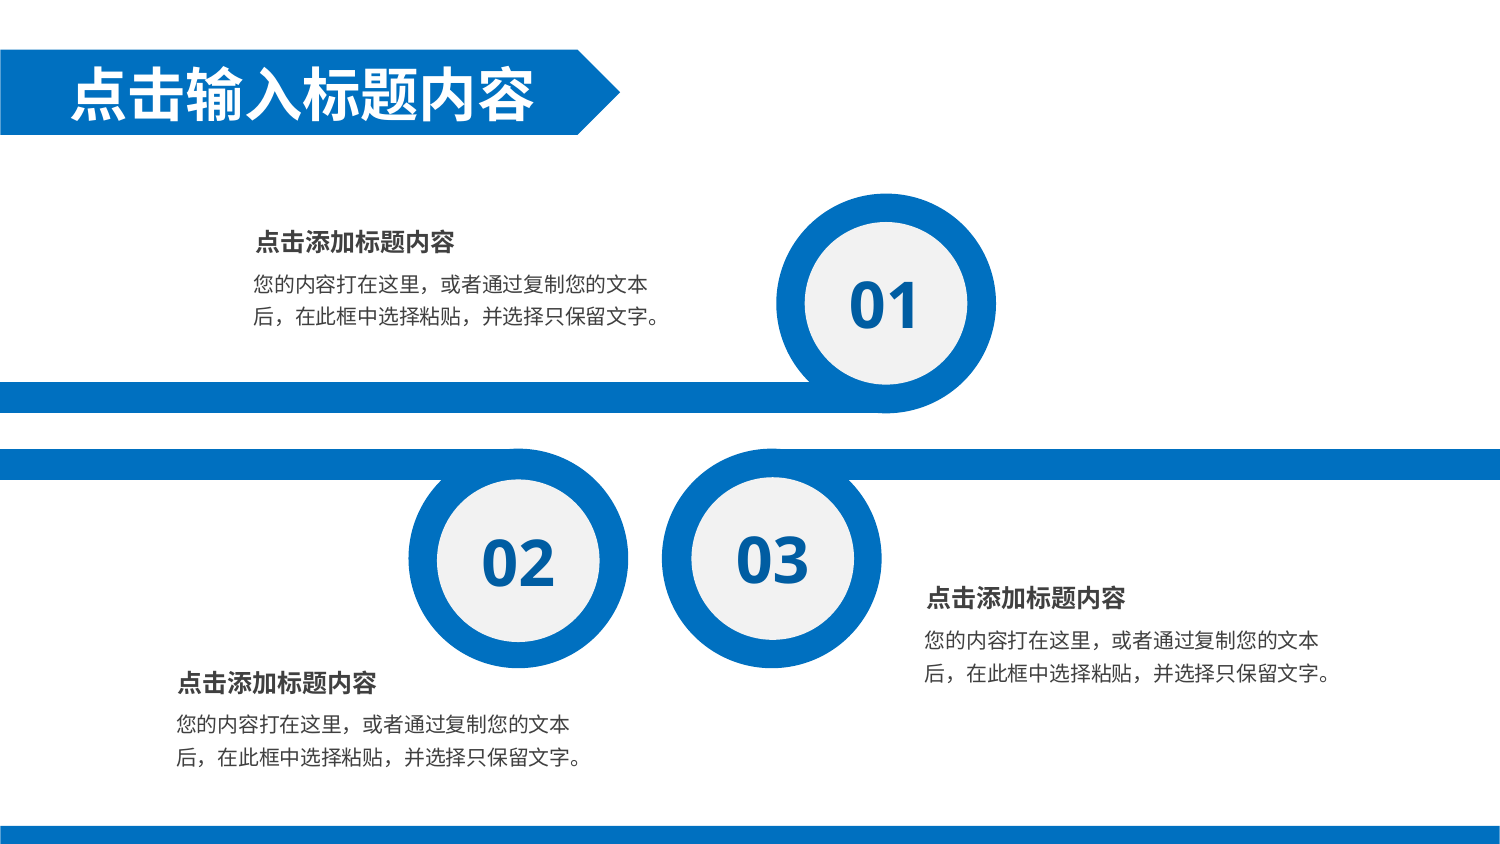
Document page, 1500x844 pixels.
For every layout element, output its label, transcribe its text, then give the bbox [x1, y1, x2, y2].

text_box 您的内容打在这里，或者通过复制您的文本后，在此框中选择粘贴，并选择只保留文字。 [913, 614, 1341, 691]
text_box [0, 47, 623, 137]
text_box [0, 824, 1500, 844]
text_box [408, 448, 629, 669]
text_box 您的内容打在这里，或者通过复制您的文本后，在此框中选择粘贴，并选择只保留文字。 [164, 698, 599, 776]
text_box [0, 381, 770, 413]
text_box 点击添加标题内容 [166, 661, 390, 703]
text_box [0, 448, 407, 480]
text_box 您的内容打在这里，或者通过复制您的文本后，在此框中选择粘贴，并选择只保留文字。 [242, 258, 670, 335]
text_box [661, 448, 882, 669]
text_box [776, 193, 997, 414]
text_box 点击添加标题内容 [915, 577, 1139, 619]
text_box 点击输入标题内容 [54, 51, 551, 136]
text_box [882, 448, 1500, 480]
text_box 点击添加标题内容 [244, 220, 468, 263]
